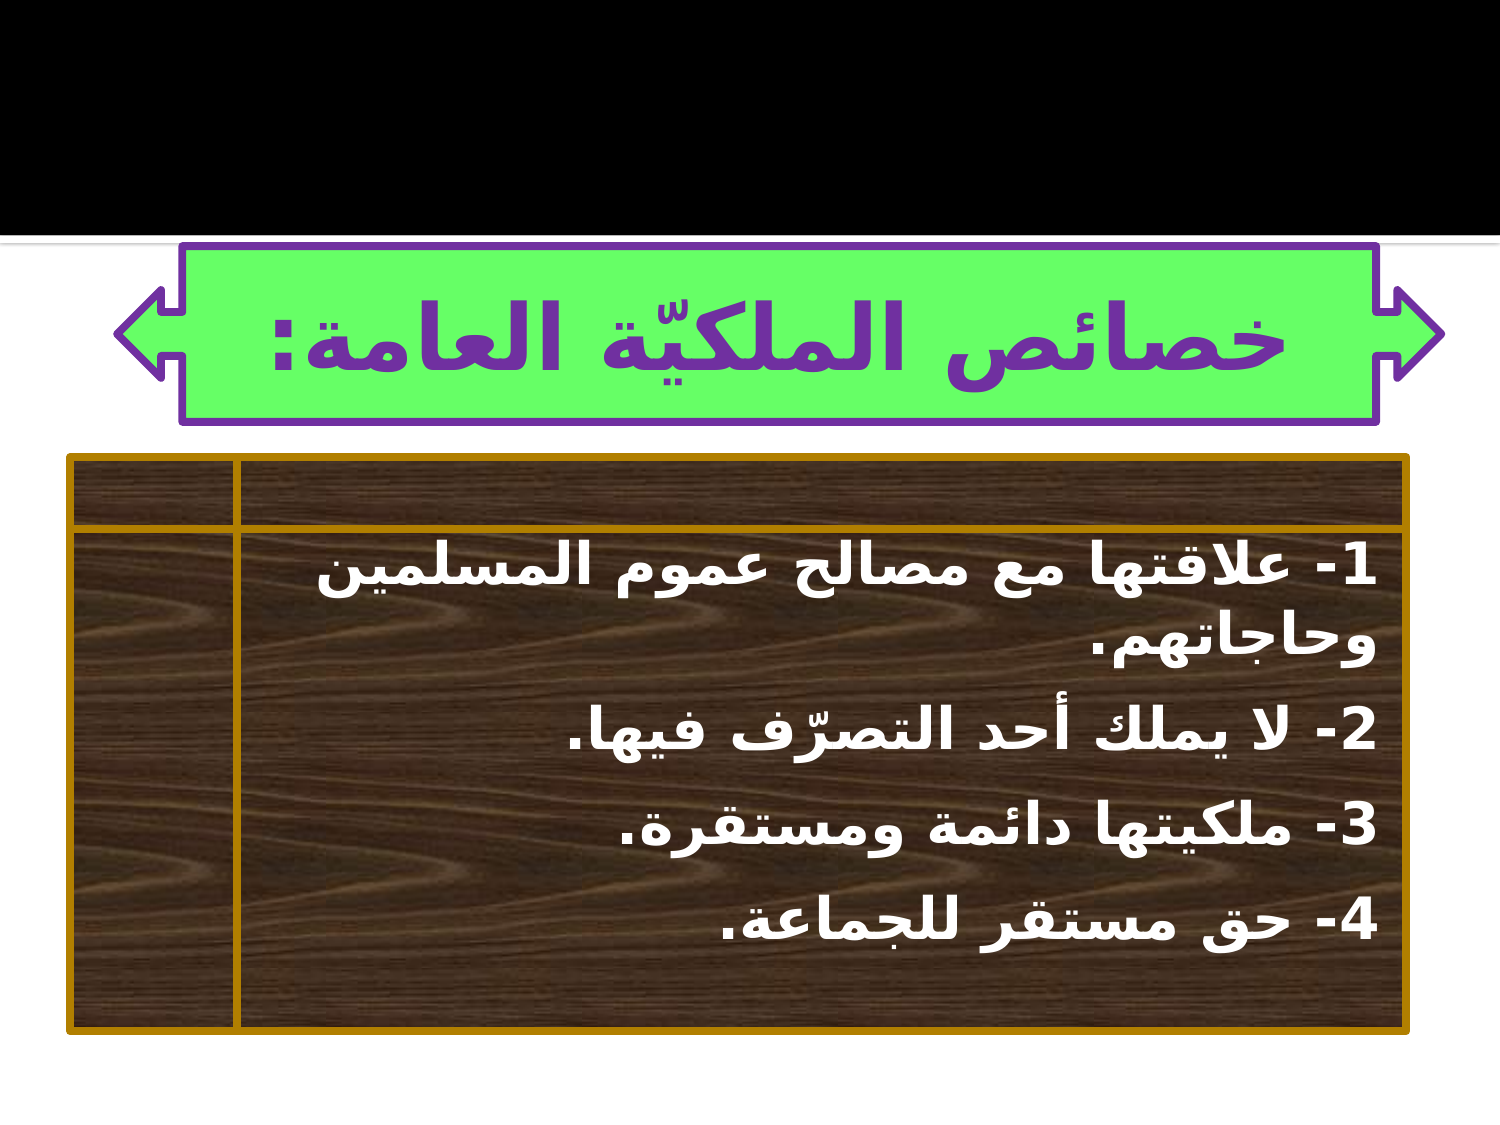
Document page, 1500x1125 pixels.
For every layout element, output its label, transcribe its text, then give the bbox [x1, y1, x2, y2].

text_box 1- علاقتها مع مصالح عموم المسلمين وحاجاتهم. 2- لا يملك أحد التصرّف فيها. 3- ملكيتها دائمة ومستقرة. 4- حق مستقر للجماعة. [66, 453, 1410, 1035]
text_box خصائص الملكيّة العامة: [113, 242, 1446, 426]
